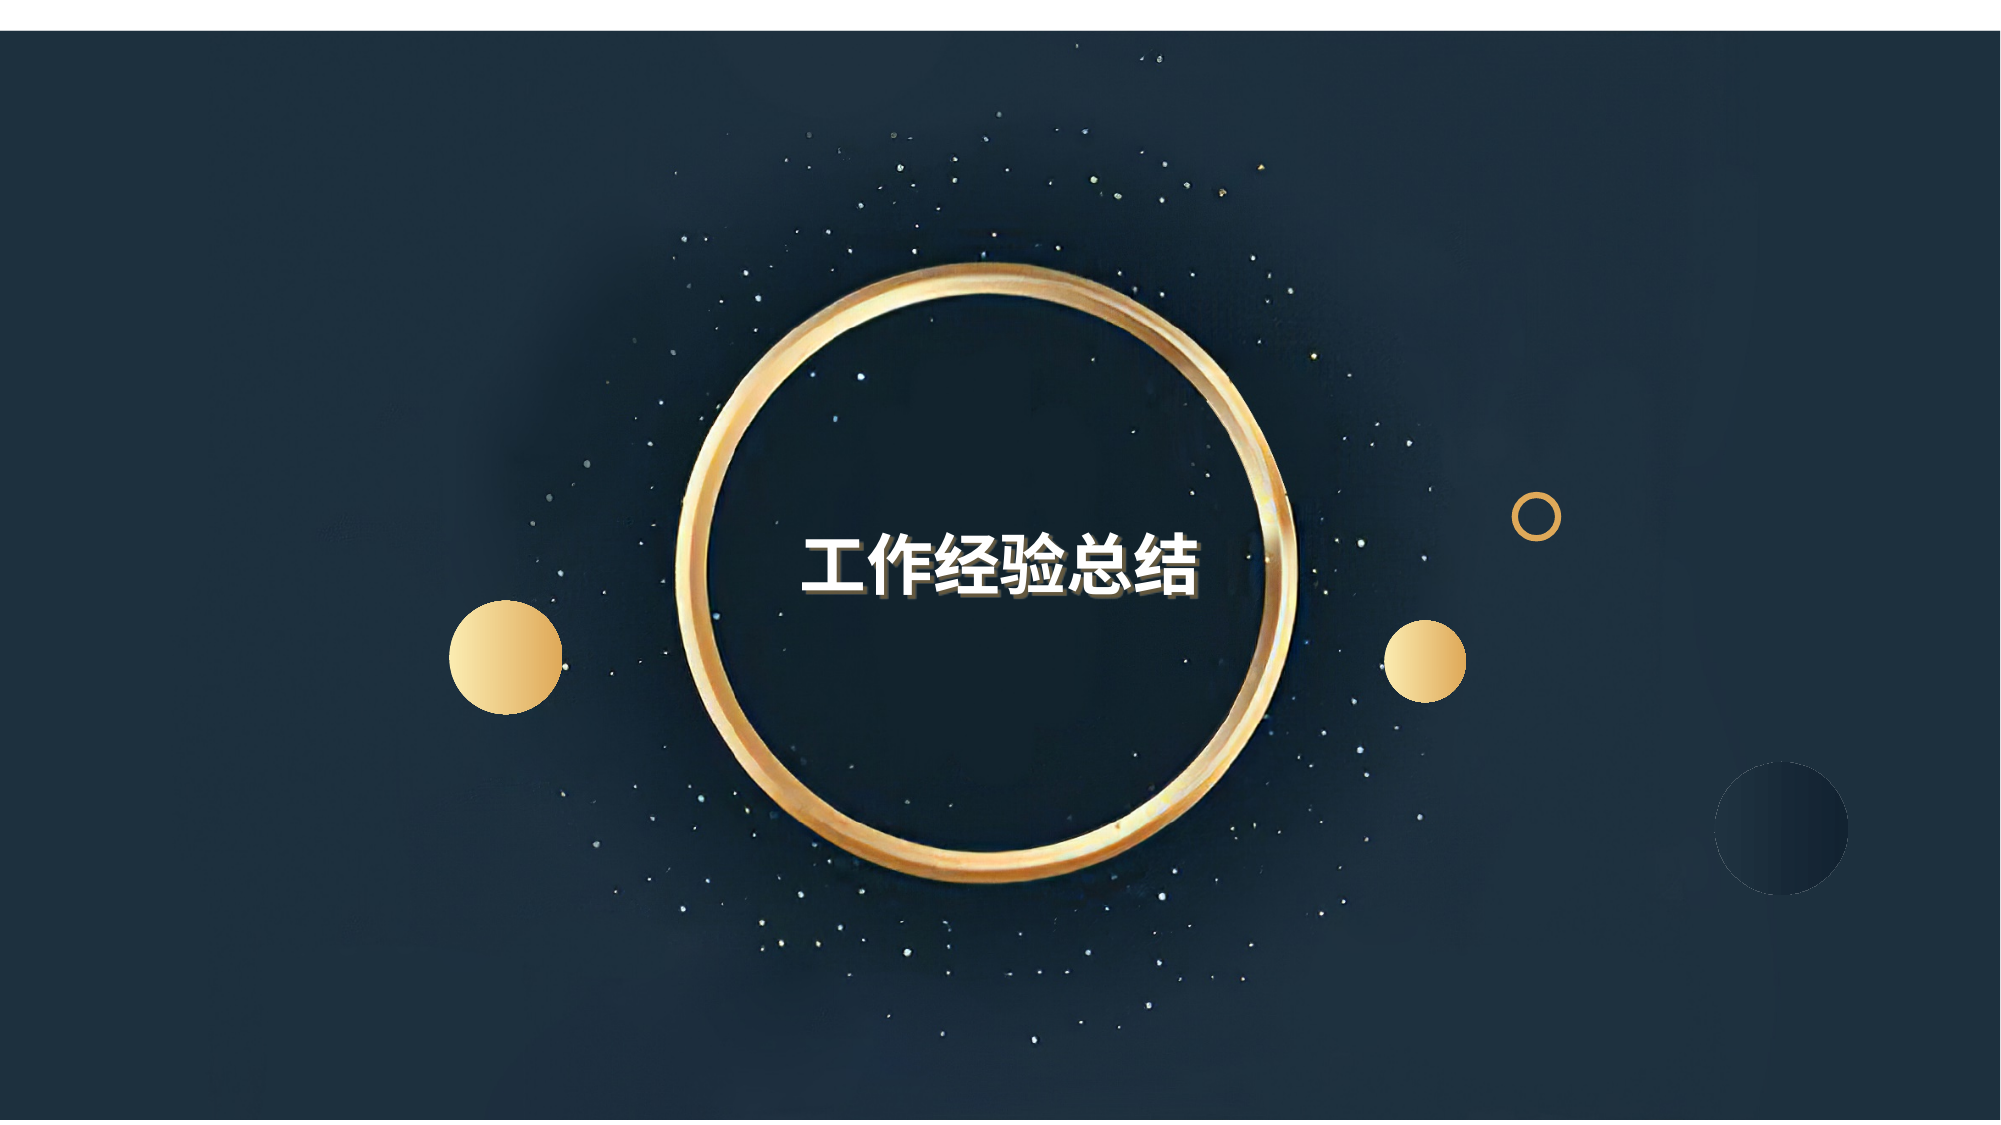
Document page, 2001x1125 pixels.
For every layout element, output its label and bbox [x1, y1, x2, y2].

text_box [1713, 760, 1849, 896]
picture [0, 0, 2001, 1125]
